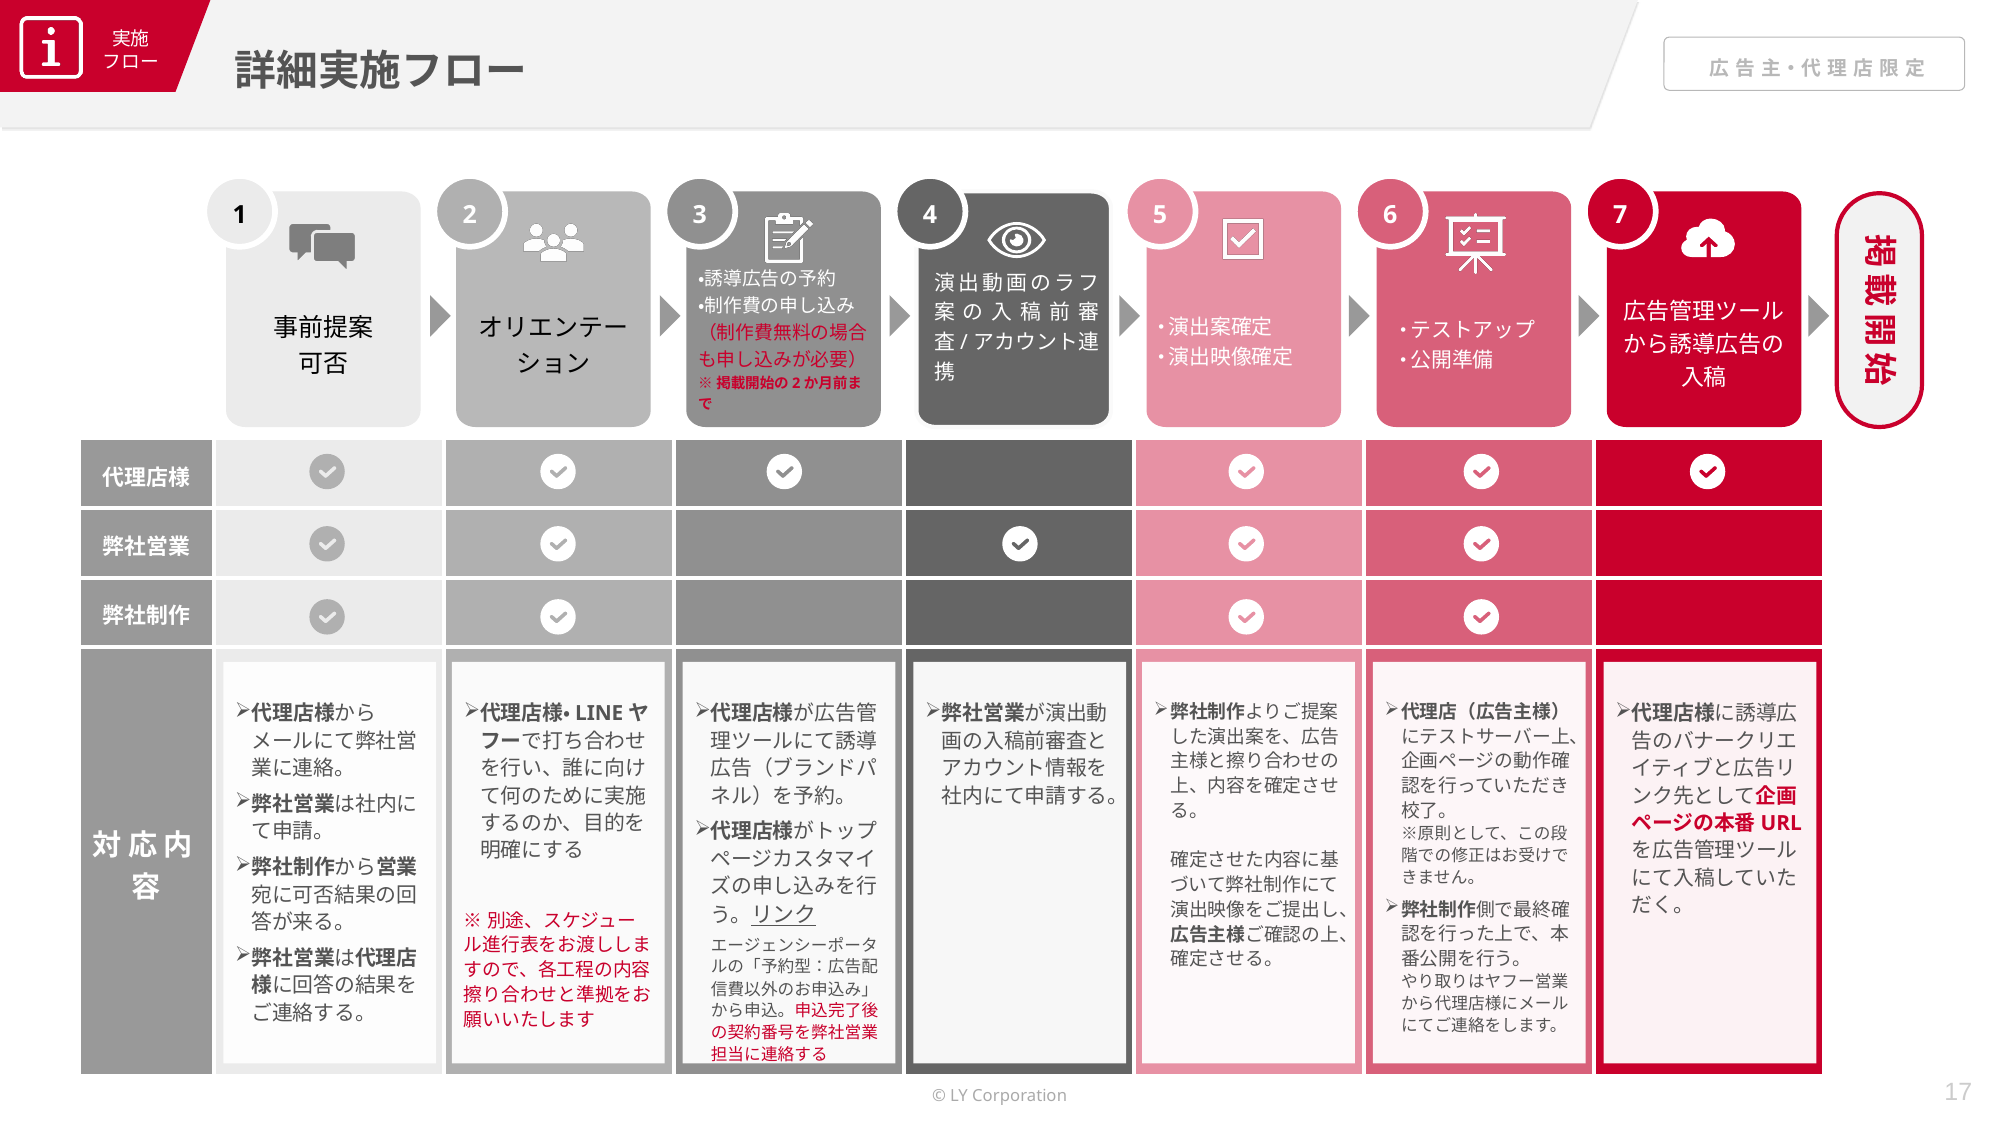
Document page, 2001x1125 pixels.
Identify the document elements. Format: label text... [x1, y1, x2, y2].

table_cell [1366, 510, 1592, 576]
table_cell 弊社制作 [81, 580, 212, 645]
table_cell [906, 649, 1132, 1074]
table_cell [906, 580, 1132, 645]
text_box [309, 599, 345, 635]
table_cell [1366, 649, 1592, 1074]
picture [756, 207, 817, 268]
text_box [1808, 295, 1830, 337]
table_cell [446, 510, 672, 576]
text_box 代理店（広告主様）にテストサーバー上、企画ページの動作確認を行っていただき校了。 ※原則として、この段階での修正はお受けできません。 弊社制作側で最終確認を行った上で、本番公開を行う。 やり取りはヤフー営業から代理店様にメールにてご連絡をします。 [1372, 661, 1586, 1064]
table_header [1596, 440, 1822, 506]
text_box 5 [1124, 175, 1196, 247]
text_box オリエンテーション [456, 191, 651, 428]
table_header [906, 440, 1132, 506]
text_box 代理店様・LINEヤフーで打ち合わせを行い、誰に向けて何のために実施するのか、目的を明確にする ※別途、スケジュール進行表をお渡ししますので、各工程の内容擦り合わせと準拠をお願いいたします [451, 661, 665, 1064]
table_cell [676, 510, 902, 576]
text_box [1463, 453, 1500, 490]
text_box [1002, 526, 1038, 562]
text_box [1578, 295, 1600, 337]
text_box [1463, 599, 1500, 635]
table_cell [1136, 580, 1362, 645]
picture [283, 207, 361, 286]
text_box [1119, 295, 1141, 337]
table_cell [446, 649, 672, 1074]
table_cell [906, 510, 1132, 576]
text_box 2 [434, 175, 506, 247]
table_cell [1136, 510, 1362, 576]
table_header 代理店様 [81, 440, 212, 506]
text_box [766, 453, 803, 490]
text_box 演出案確定 演出映像確定 [1146, 191, 1342, 428]
table_cell [1136, 649, 1362, 1074]
text_box 事前提案 可否 [226, 191, 421, 428]
table_cell [216, 649, 442, 1074]
text_box 1 [204, 175, 276, 247]
picture [1207, 203, 1279, 275]
table_cell [1596, 510, 1822, 576]
picture [8, 4, 92, 87]
text_box 掲載開始 [1836, 193, 1923, 428]
text_box [540, 599, 576, 635]
text_box 7 [1584, 175, 1656, 247]
text_box [889, 295, 911, 337]
list 詳細実施フロー [234, 41, 1570, 97]
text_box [986, 221, 1047, 259]
table_cell [216, 580, 442, 645]
text_box [1228, 599, 1264, 635]
table_cell 弊社営業 [81, 510, 212, 576]
table_cell [1596, 649, 1822, 1074]
table_header [1136, 440, 1362, 506]
table_cell [676, 580, 902, 645]
table_header [1366, 440, 1592, 506]
table_cell [676, 649, 902, 1074]
text_box 広告管理ツールから誘導広告の入稿 [1606, 191, 1802, 428]
table_cell [1366, 580, 1592, 645]
text_box ・誘導広告の予約 ・制作費の申し込み （制作費無料の場合も申し込みが必要） ※掲載開始の2か月前まで [686, 191, 881, 428]
text_box 代理店様に誘導広告のバナークリエイティブと広告リンク先として企画ページの本番URLを広告管理ツールにて入稿していただく。 [1603, 661, 1817, 1064]
text_box [1228, 453, 1264, 490]
table_header [446, 440, 672, 506]
picture [519, 207, 588, 277]
text_box [1228, 526, 1264, 562]
table_cell [1596, 580, 1822, 645]
text_box [1348, 295, 1370, 337]
text_box [430, 295, 451, 337]
text_box テストアップ 公開準備 [1376, 191, 1572, 428]
text_box [309, 453, 345, 490]
text_box 弊社営業が演出動画の入稿前審査とアカウント情報を社内にて申請する。 [913, 661, 1127, 1064]
text_box 3 [664, 175, 736, 247]
text_box 4 [894, 175, 966, 247]
text_box [1681, 218, 1735, 258]
text_box 代理店様から メールにて弊社営業に連絡。 弊社営業は社内にて申請。 弊社制作から営業宛に可否結果の回答が来る。 弊社営業は代理店様に回答の結果をご連絡する。 [223, 661, 437, 1064]
text_box [309, 526, 345, 562]
text_box 弊社制作よりご提案した演出案を、広告主様と擦り合わせの上、内容を確定させる。 確定させた内容に基づいて弊社制作にて演出映像をご提出し、広告主様ご確認の上、確定させる。 [1142, 661, 1355, 1064]
text_box [1689, 453, 1726, 490]
text_box 6 [1354, 175, 1426, 247]
text_box [540, 453, 576, 490]
table_header [676, 440, 902, 506]
list 実施 フロー [98, 12, 170, 81]
table_cell [216, 510, 442, 576]
text_box [659, 295, 681, 337]
text_box 代理店様が広告管理ツールにて誘導広告（ブランドパネル）を予約。 代理店様がトップページカスタマイズの申し込みを行う。リンク エージェンシーポータルの「予約型：広告配信費以外のお申込み」から申込。申込完了後の契約番号を弊社営業担当に連絡する [682, 661, 896, 1064]
text_box 演出動画のラフ案の入稿前審査/アカウント連携 [916, 191, 1111, 428]
text_box [540, 526, 576, 562]
table_header [216, 440, 442, 506]
table_cell 対応内容 [81, 649, 212, 1074]
picture [1436, 204, 1515, 282]
table_cell [446, 580, 672, 645]
text_box [1463, 526, 1500, 562]
